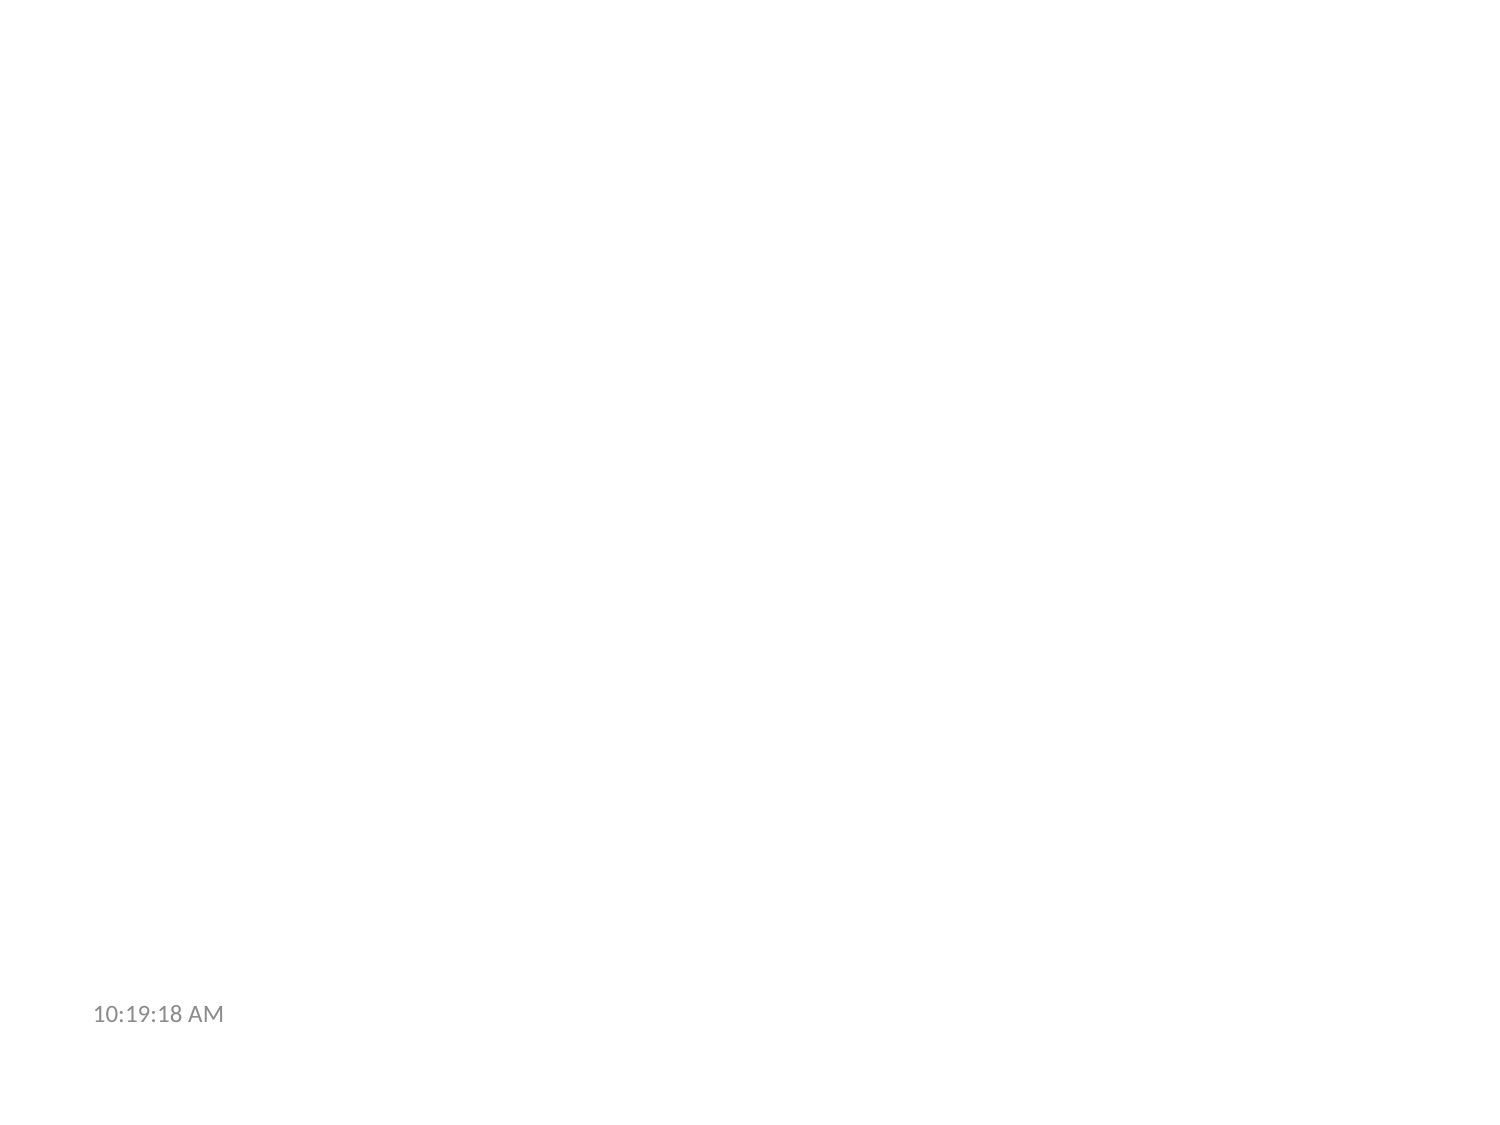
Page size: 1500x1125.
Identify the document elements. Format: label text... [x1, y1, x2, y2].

text_box 3:35:09 PM [77, 982, 428, 1043]
